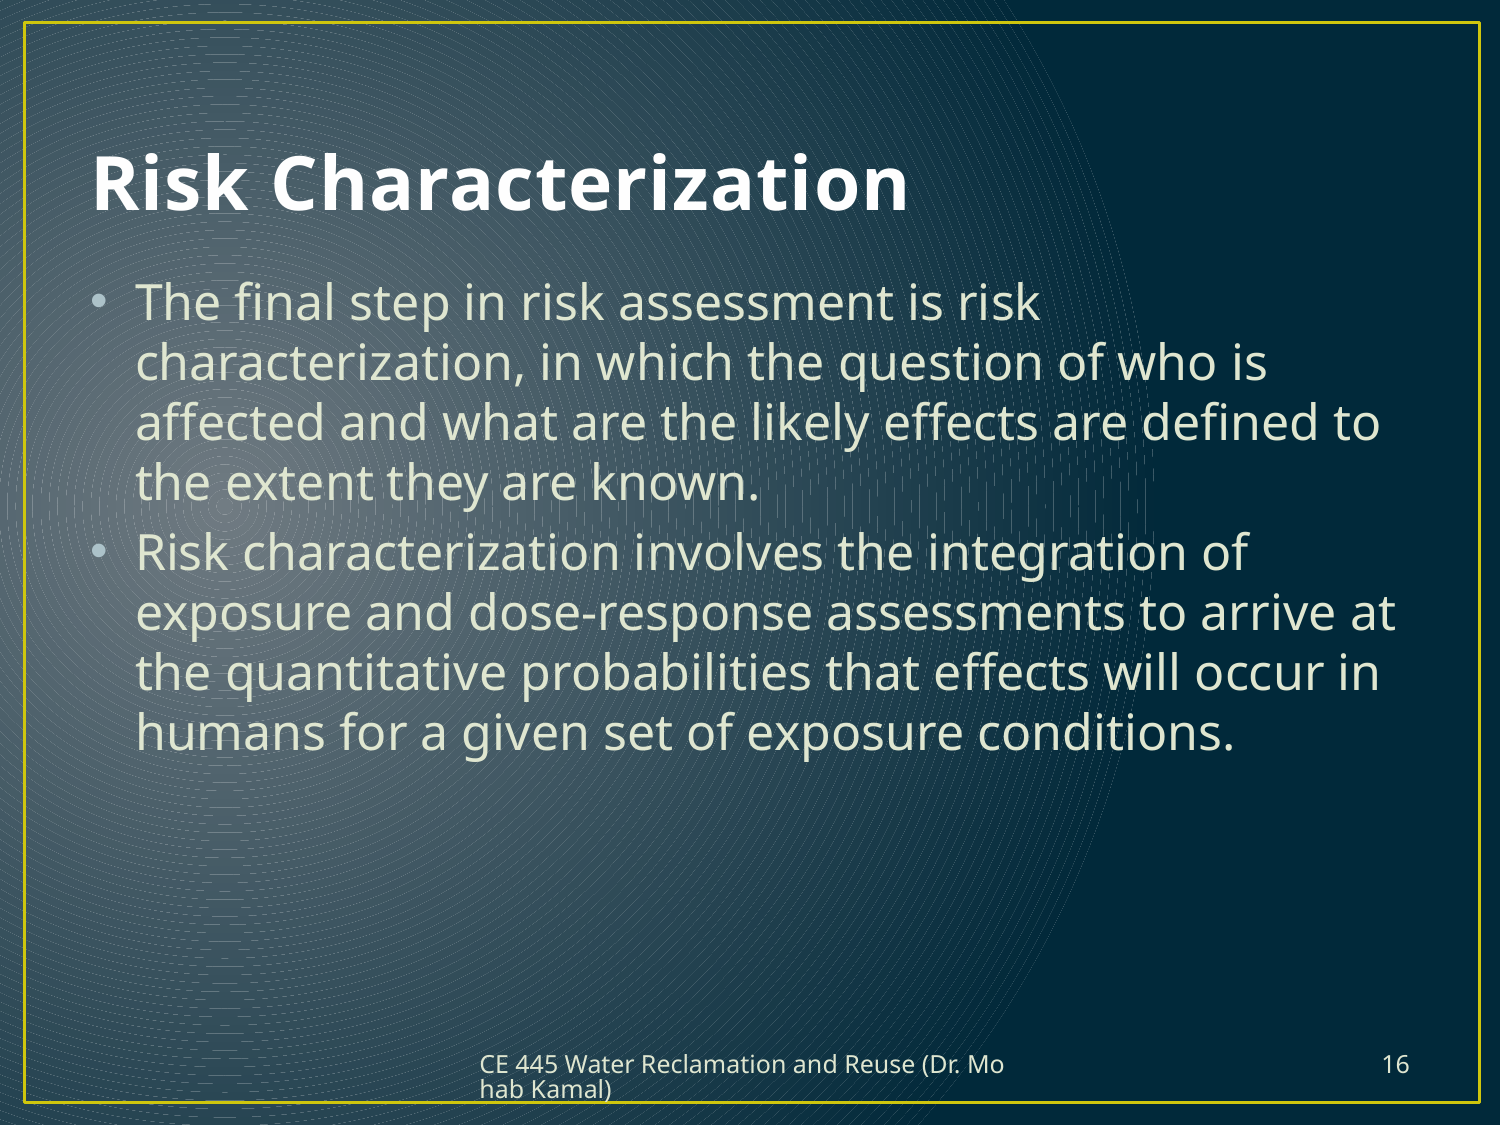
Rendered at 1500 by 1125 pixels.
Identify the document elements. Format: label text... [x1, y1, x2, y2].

title Risk Characterization [75, 45, 1425, 233]
list The final step in risk assessment is risk characterization, in which the question of who is affected and what are the likely effects are defined to the extent they are known. Risk characterization involves the integration of exposure and dose-response assessments to arrive at the quantitative probabilities that effects will occur in humans for a given set of exposure conditions. [75, 262, 1425, 1005]
footer CE 445 Water Reclamation and Reuse (Dr. Mohab Kamal) [464, 1035, 1036, 1096]
slide_number 16 [1074, 1035, 1425, 1096]
